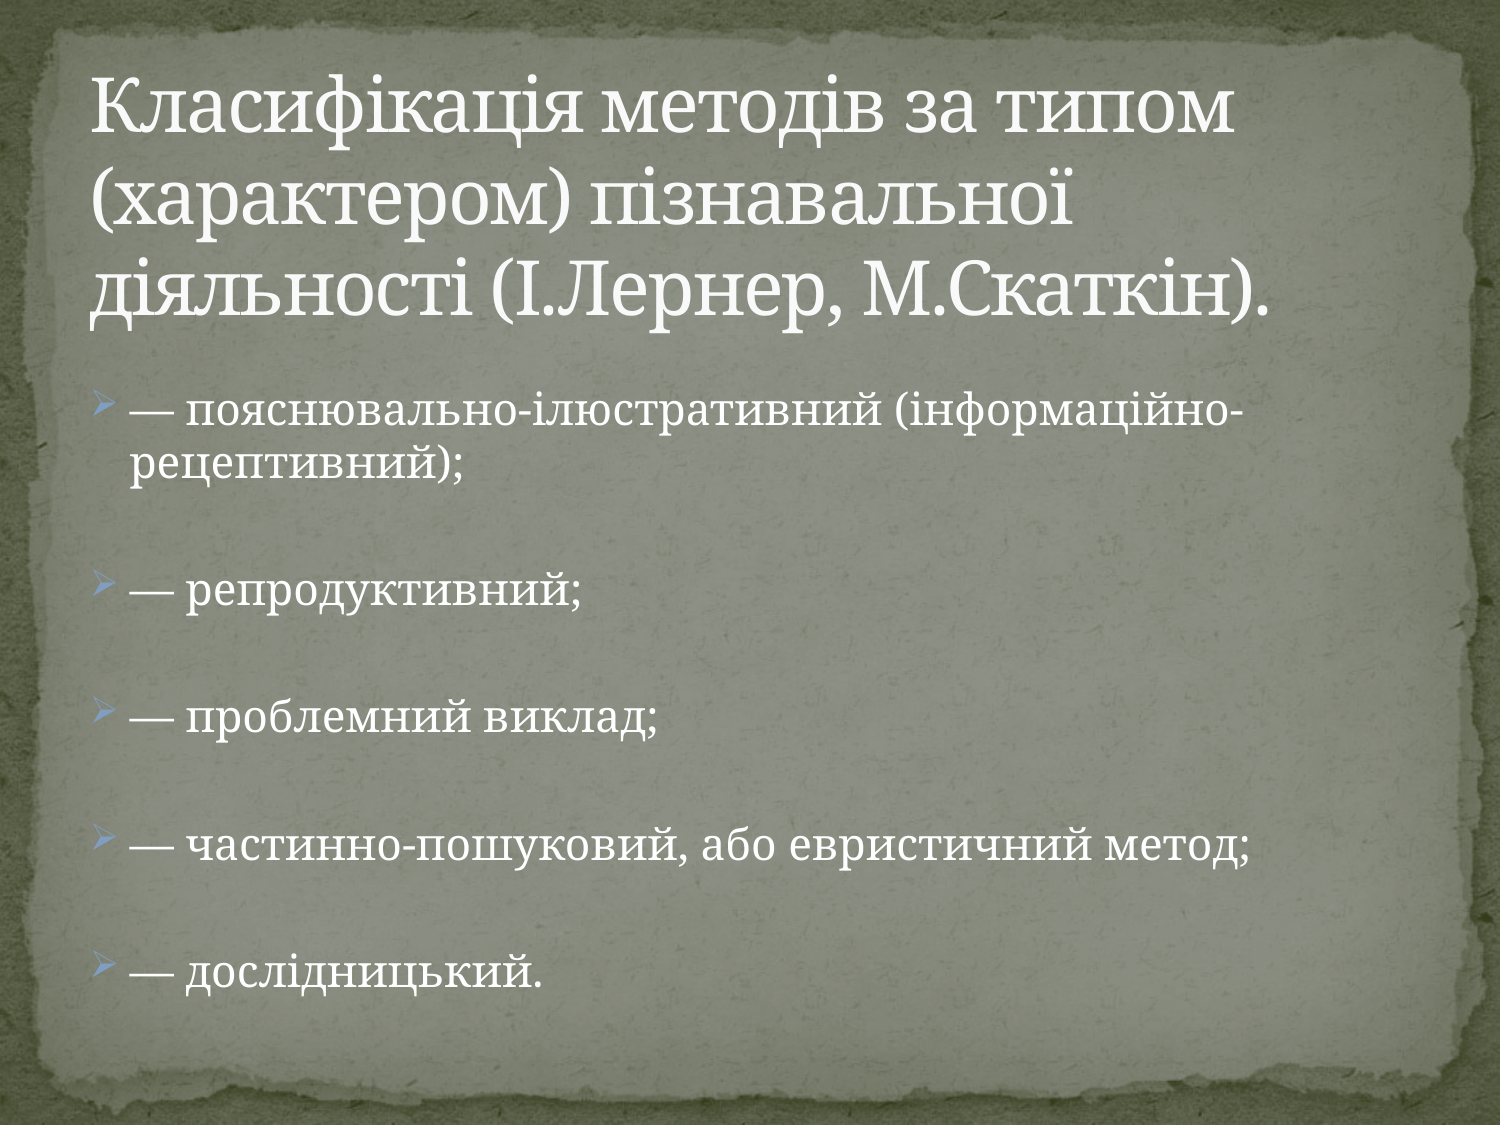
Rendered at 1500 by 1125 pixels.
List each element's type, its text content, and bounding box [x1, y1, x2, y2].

list — пояснювально-ілюстративний (інформаційно-рецептивний); — репродуктивний; — проблемний виклад; — частинно-пошуковий, або евристичний метод; — дослідницький. [75, 373, 1425, 1005]
title Класифікація методів за типом (характером) пізнавальної діяльності (І.Лернер, М.Скаткін). [74, 45, 1425, 339]
